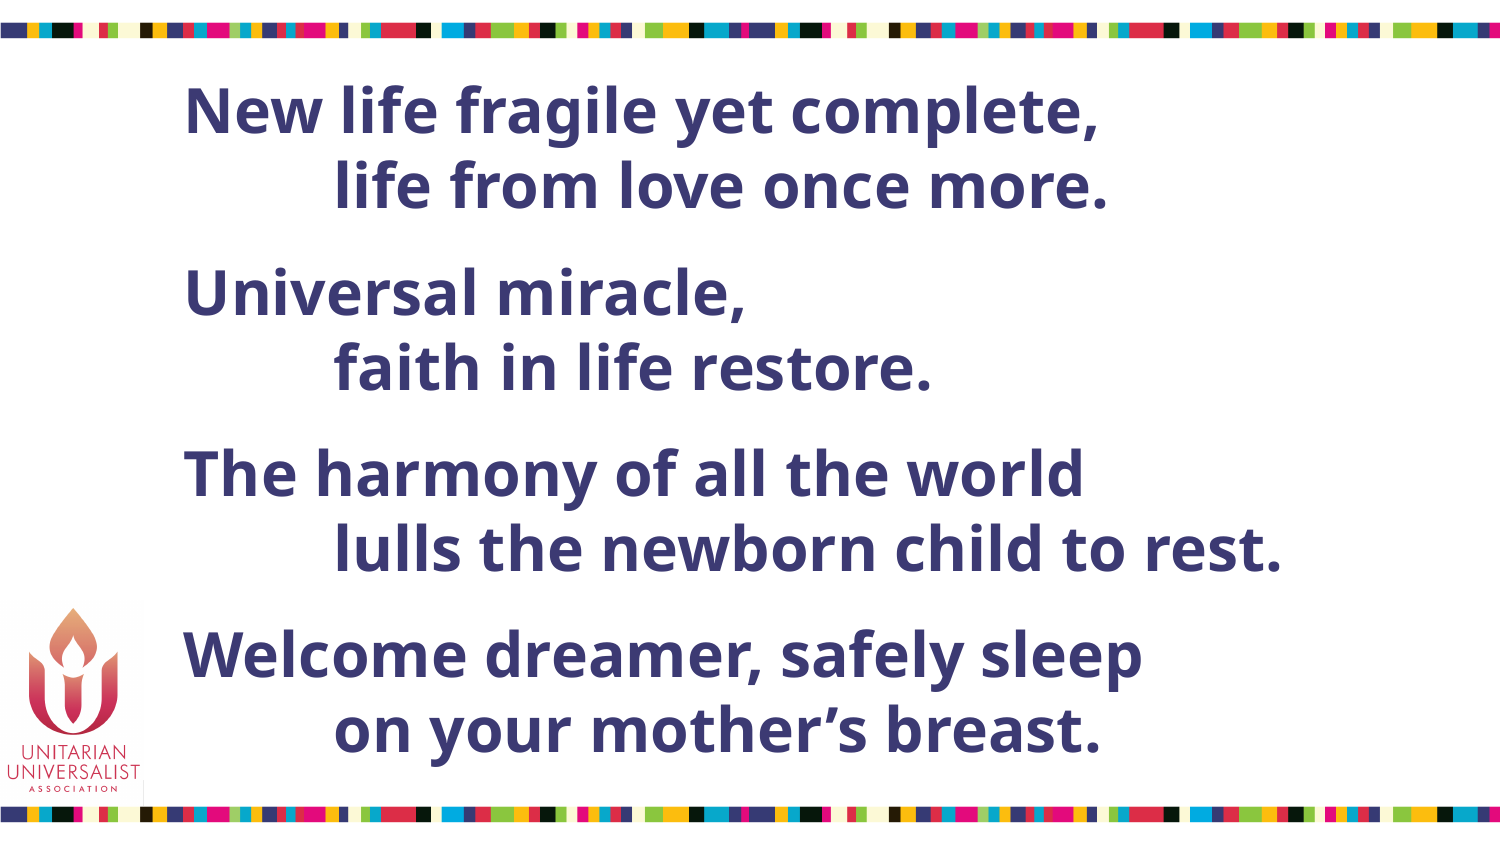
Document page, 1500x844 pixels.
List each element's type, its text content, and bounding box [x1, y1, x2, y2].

text_box New life fragile yet complete, life from love once more. Universal miracle, faith in life restore. The harmony of all the world lulls the newborn child to rest. Welcome dreamer, safely sleep on your mother’s breast. [168, 56, 1421, 780]
picture [0, 22, 1500, 40]
picture [0, 600, 1500, 824]
